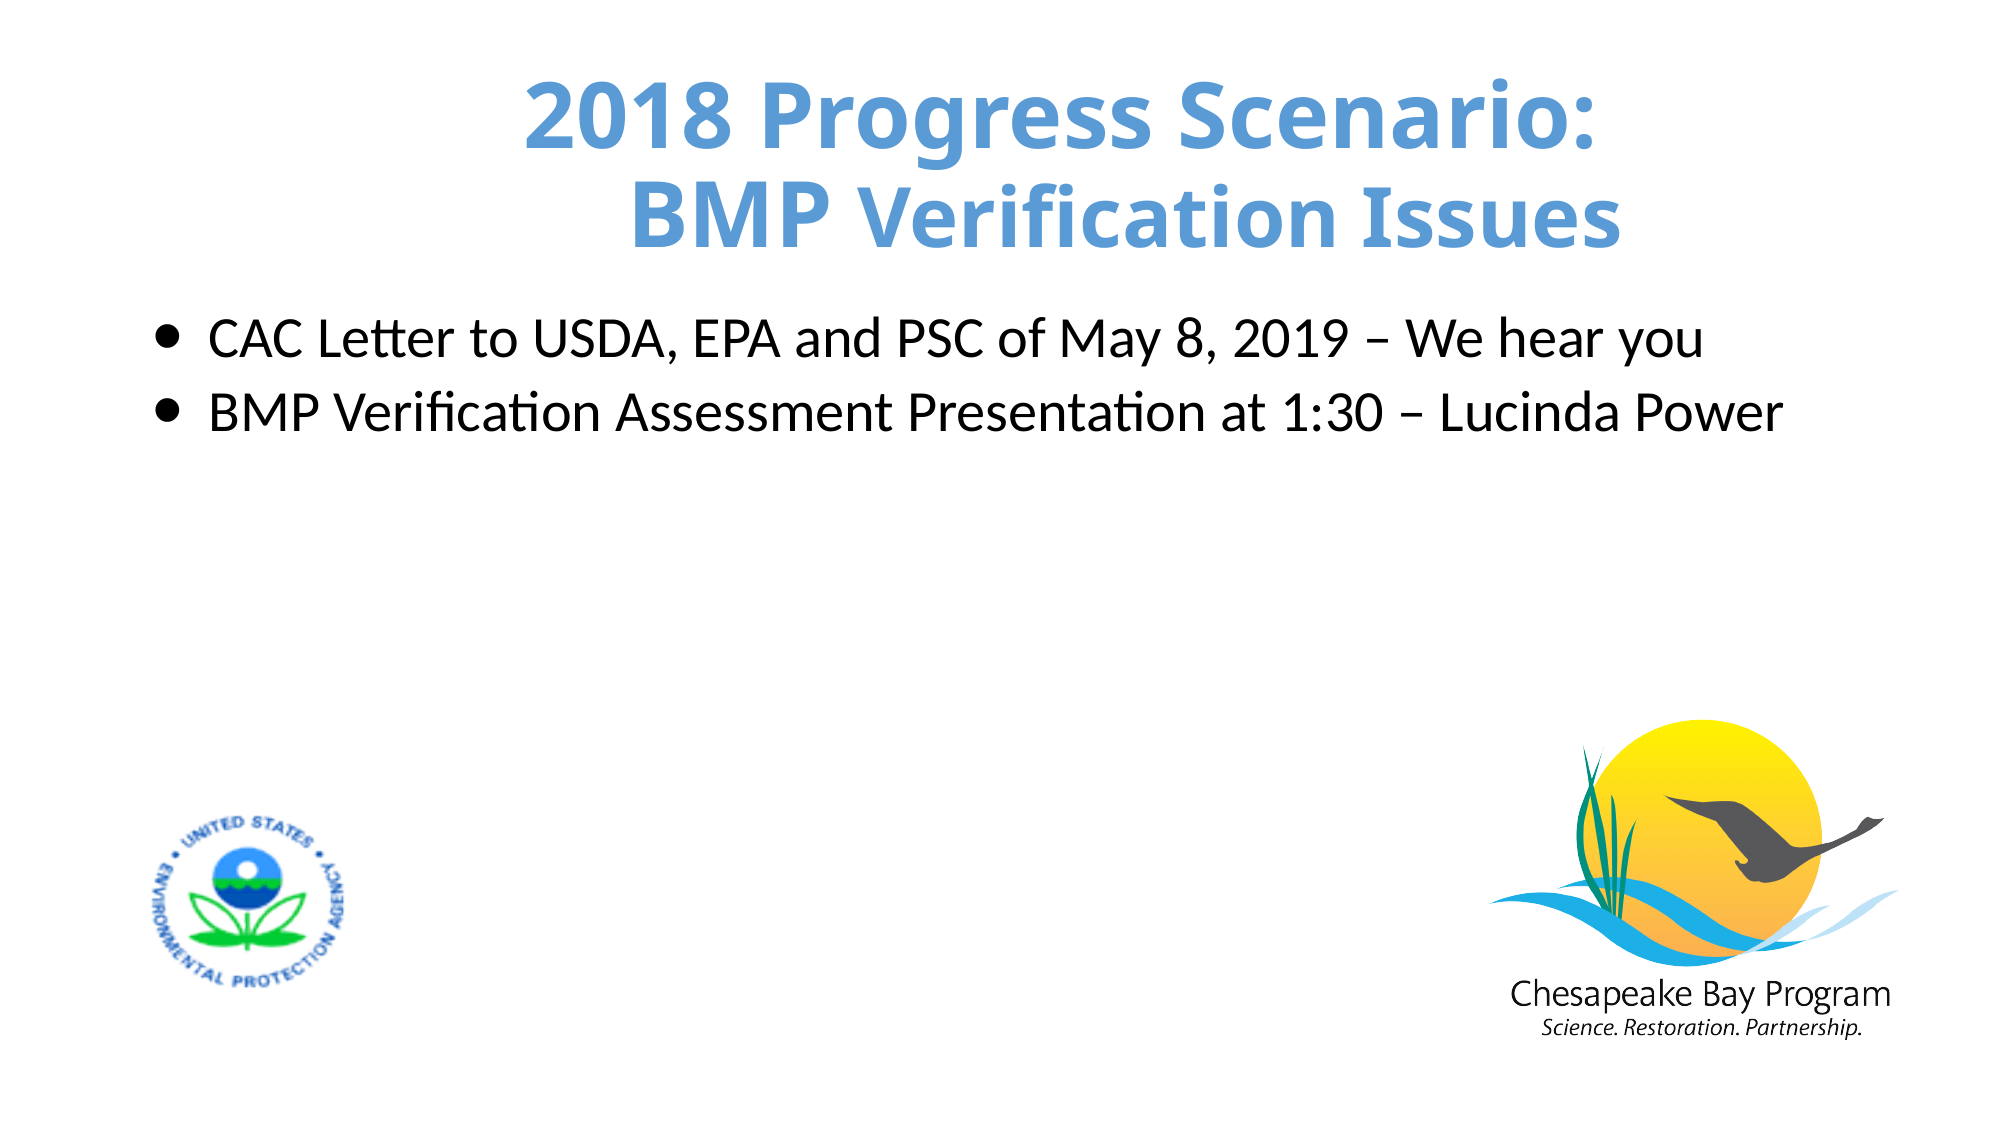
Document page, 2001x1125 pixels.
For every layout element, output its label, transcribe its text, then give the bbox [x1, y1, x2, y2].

title 2018 Progress Scenario: BMP Verification Issues [137, 59, 1863, 278]
picture [1487, 717, 1899, 1040]
picture [147, 809, 353, 996]
list CAC Letter to USDA, EPA and PSC of May 8, 2019 – We hear you BMP Verification Assessment Presentation at 1:30 – Lucinda Power [137, 299, 1863, 1014]
